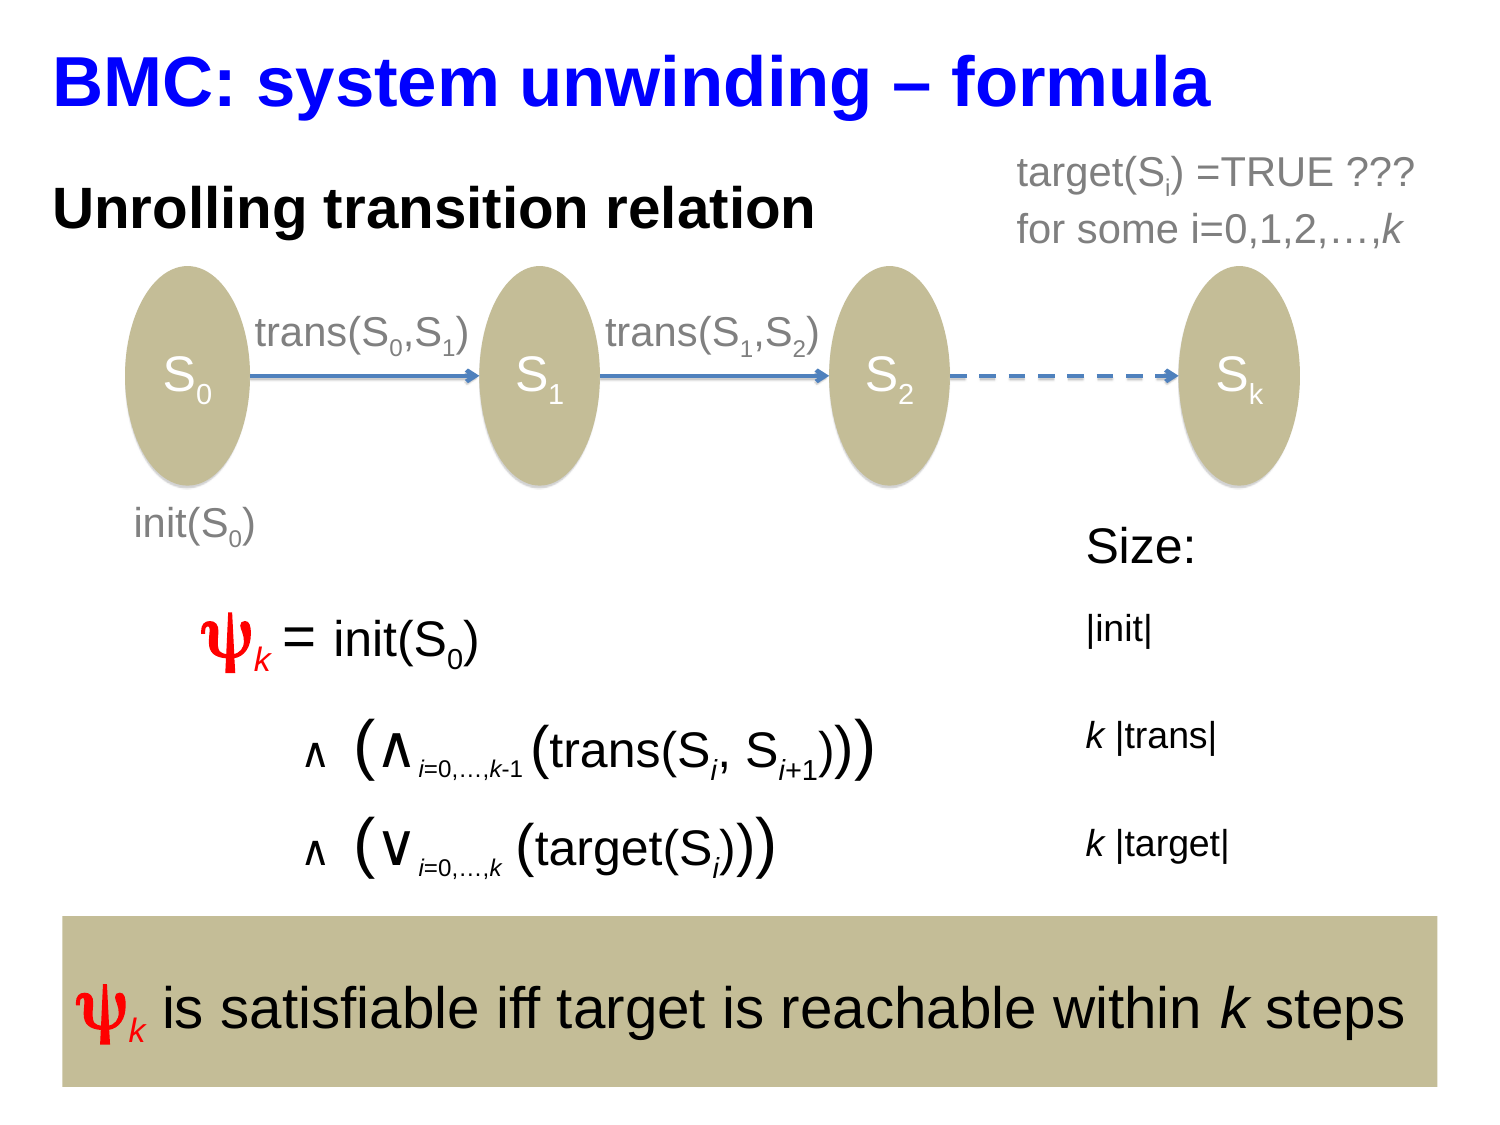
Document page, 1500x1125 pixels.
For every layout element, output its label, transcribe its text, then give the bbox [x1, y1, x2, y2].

text_box S1 [479, 266, 600, 486]
text_box Size: |init| k |trans| k |target| [1070, 506, 1417, 872]
text_box S0 [125, 266, 251, 486]
title BMC: system unwinding – formula [37, 19, 1476, 138]
text_box target(Si) =TRUE ??? for some i=0,1,2,…,k [1001, 137, 1443, 260]
text_box init(S0) [118, 487, 272, 560]
text_box Sk [1178, 266, 1300, 486]
list Unrolling transition relation k = init(S0) ∧ (∧i=0,…,k-1 (trans(Si, Si+1))) ∧ (∨i=0,…,k (target(Si))) [37, 162, 1476, 1051]
text_box trans(S1,S2) [590, 297, 835, 370]
text_box trans(S0,S1) [239, 296, 485, 369]
text_box k is satisfiable iff target is reachable within k steps [62, 916, 1438, 1087]
text_box S2 [829, 266, 950, 486]
